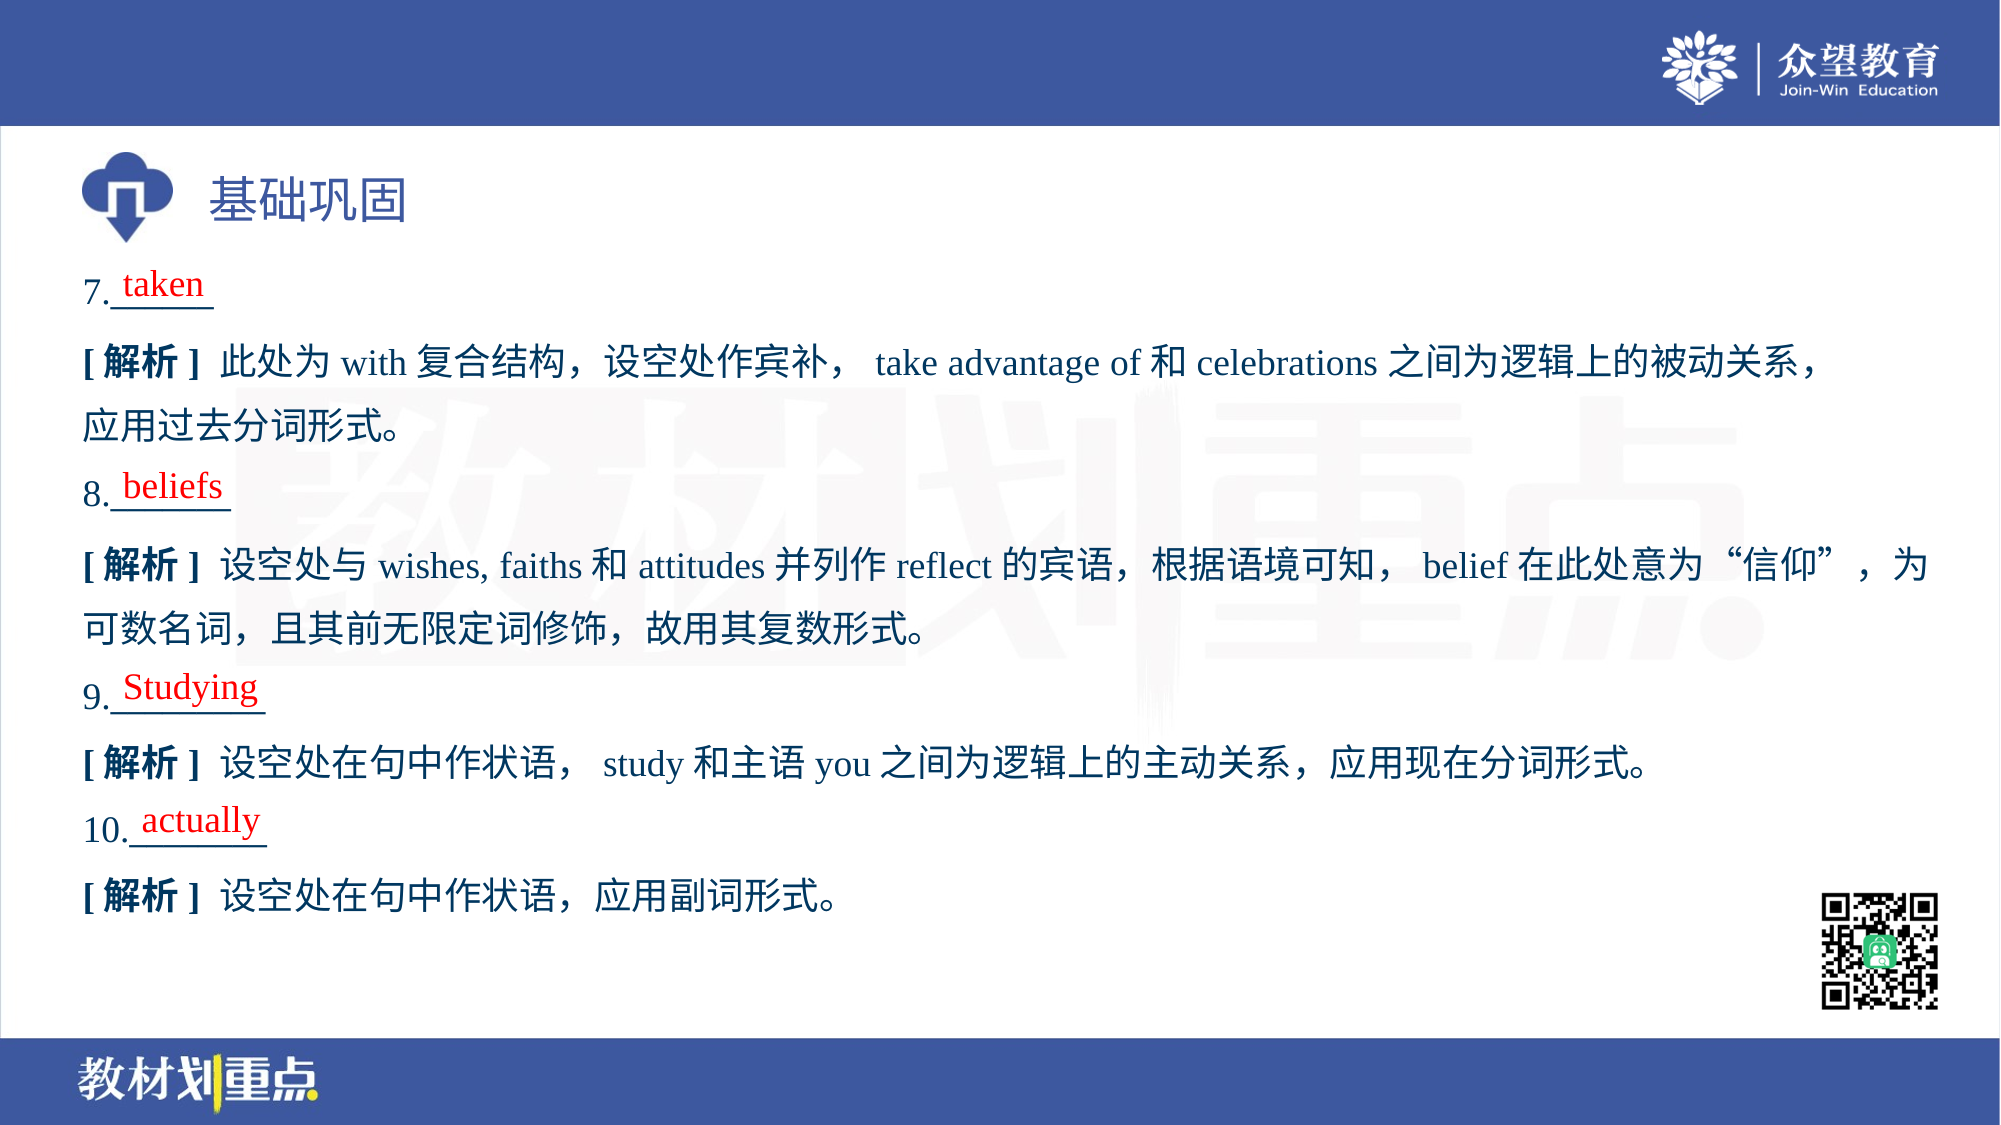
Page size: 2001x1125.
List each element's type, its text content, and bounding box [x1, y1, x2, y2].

text_box [解析] 此处为with复合结构，设空处作宾补，take advantage of和celebrations之间为逻辑上的被动关系， 应用过去分词形式。 [82, 313, 1817, 441]
text_box 10.________ [82, 785, 1817, 844]
text_box Studying [109, 642, 273, 701]
picture [0, 0, 2000, 1125]
text_box [解析] 设空处在句中作状语，study和主语you之间为逻辑上的主动关系，应用现在分词形式。 [82, 719, 1817, 777]
text_box taken [109, 238, 218, 298]
text_box beliefs [109, 441, 237, 500]
text_box 9._________ [82, 652, 1817, 711]
text_box actually [128, 775, 275, 834]
text_box [解析] 设空处在句中作状语，应用副词形式。 [82, 852, 1817, 910]
text_box [解析] 设空处与wishes, faiths和attitudes并列作reflect的宾语，根据语境可知，belief在此处意为“信仰”，为 可数名词，且其前无限定词修饰，故用其复数形式。 [82, 516, 1817, 644]
text_box 7.______ [82, 247, 1817, 306]
text_box 8._______ [82, 449, 1817, 508]
